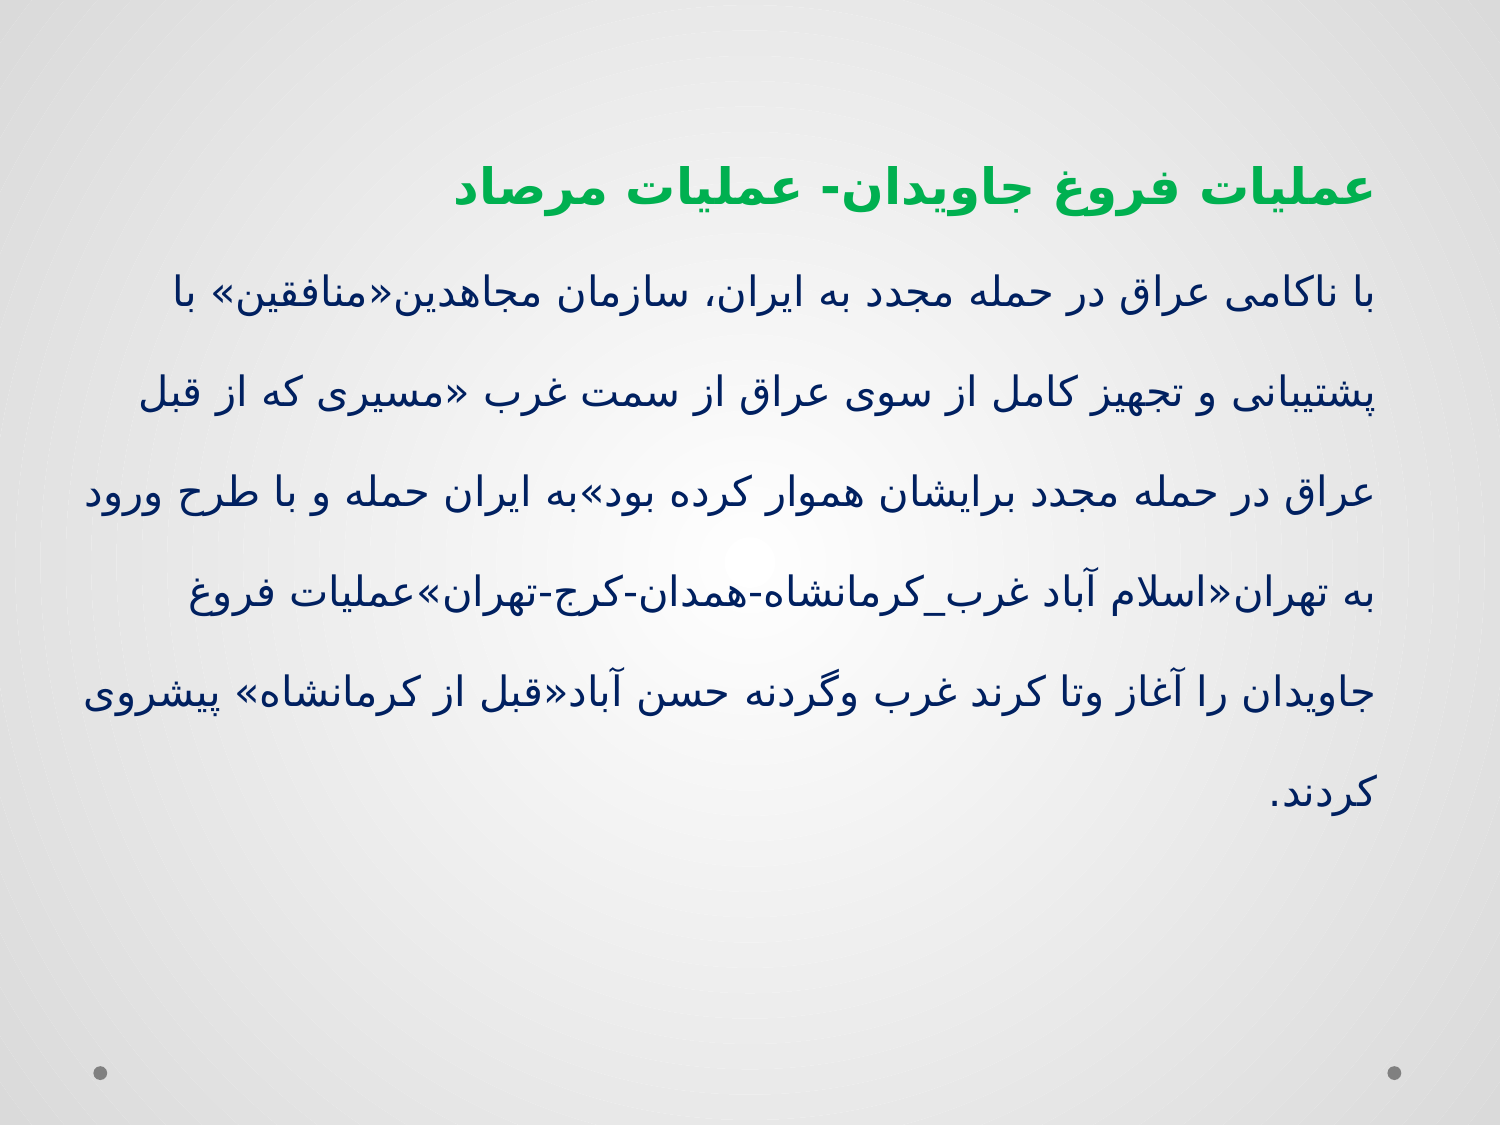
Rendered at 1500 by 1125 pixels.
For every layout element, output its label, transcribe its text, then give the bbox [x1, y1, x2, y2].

title عملیات فروغ جاویدان- عملیات مرصاد با ناکامی عراق در حمله مجدد به ایران، سازمان مجاهدین«منافقین» با پشتیبانی و تجهیز کامل از سوی عراق از سمت غرب «مسیری که از قبل عراق در حمله مجدد برایشان هموار کرده بود»به ایران حمله و با طرح ورود به تهران«اسلام آباد غرب_کرمانشاه-همدان-کرج-تهران»عملیات فروغ جاویدان را آغاز وتا کرند غرب وگردنه حسن آباد«قبل از کرمانشاه» پیشروی کردند. [29, 115, 1392, 1083]
